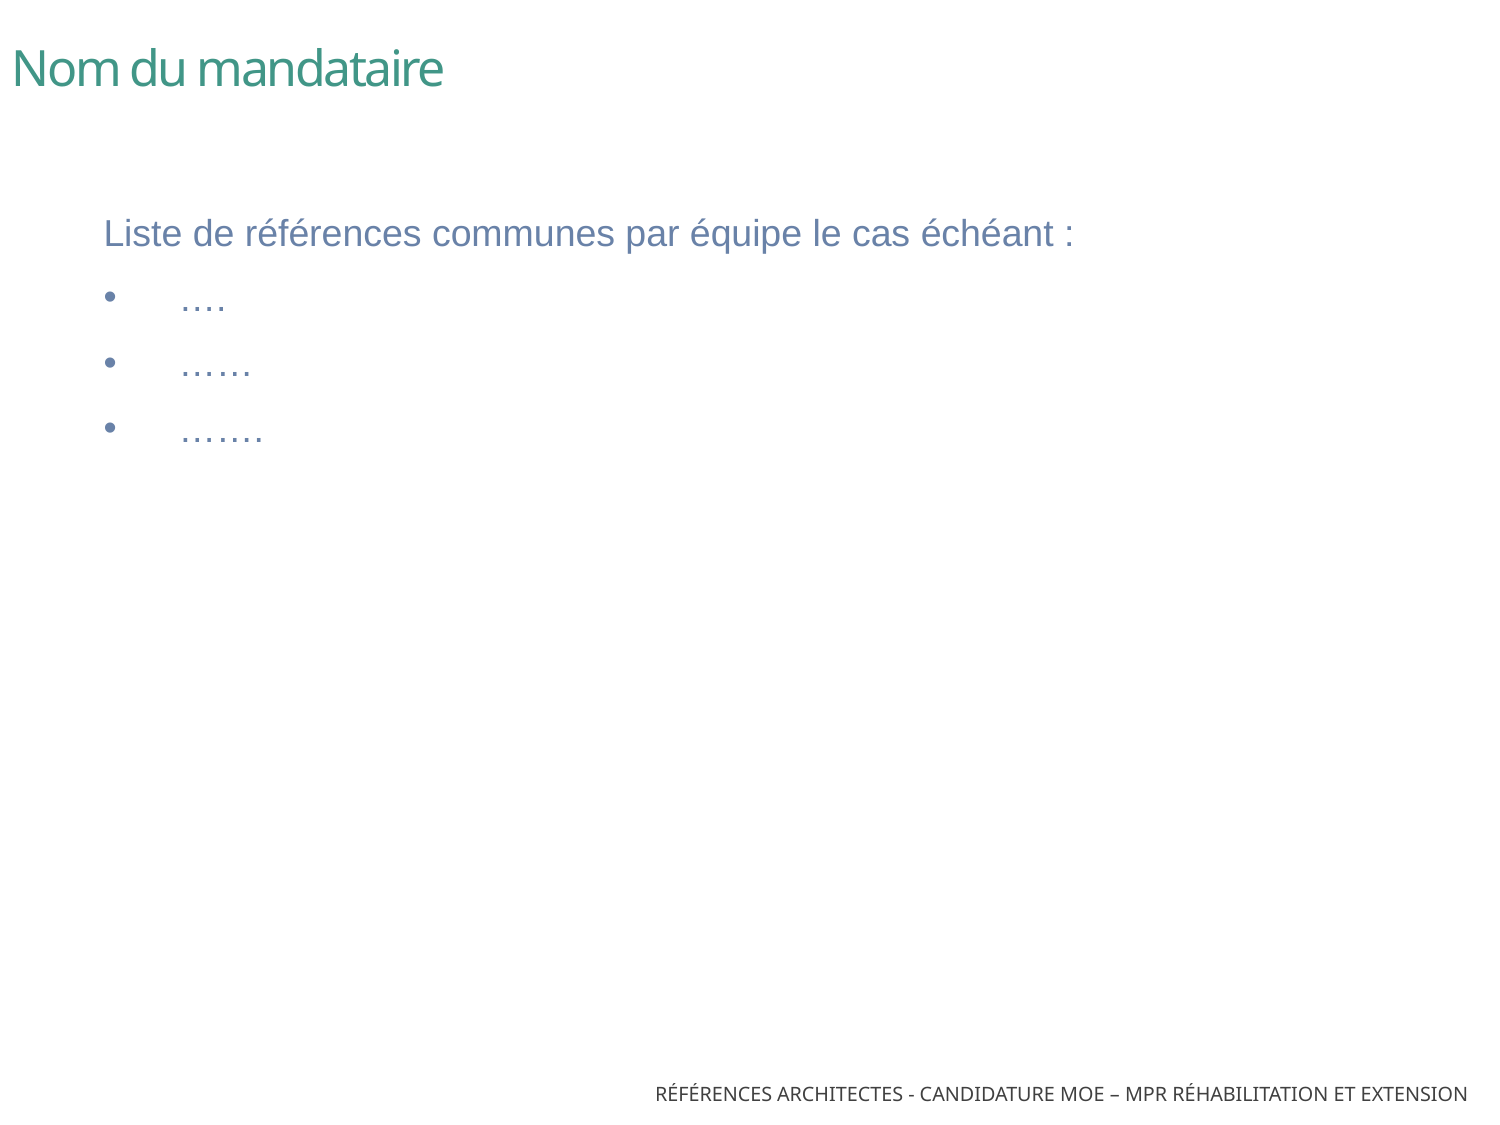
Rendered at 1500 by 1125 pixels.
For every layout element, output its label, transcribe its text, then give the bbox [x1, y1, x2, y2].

list Liste de références communes par équipe le cas échéant : …. …… ……. [88, 208, 1224, 479]
footer Références architectes - Candidature MOE – MPR Réhabilitation ET Extension [459, 1064, 1500, 1124]
text_box Nom du mandataire [0, 30, 1405, 110]
